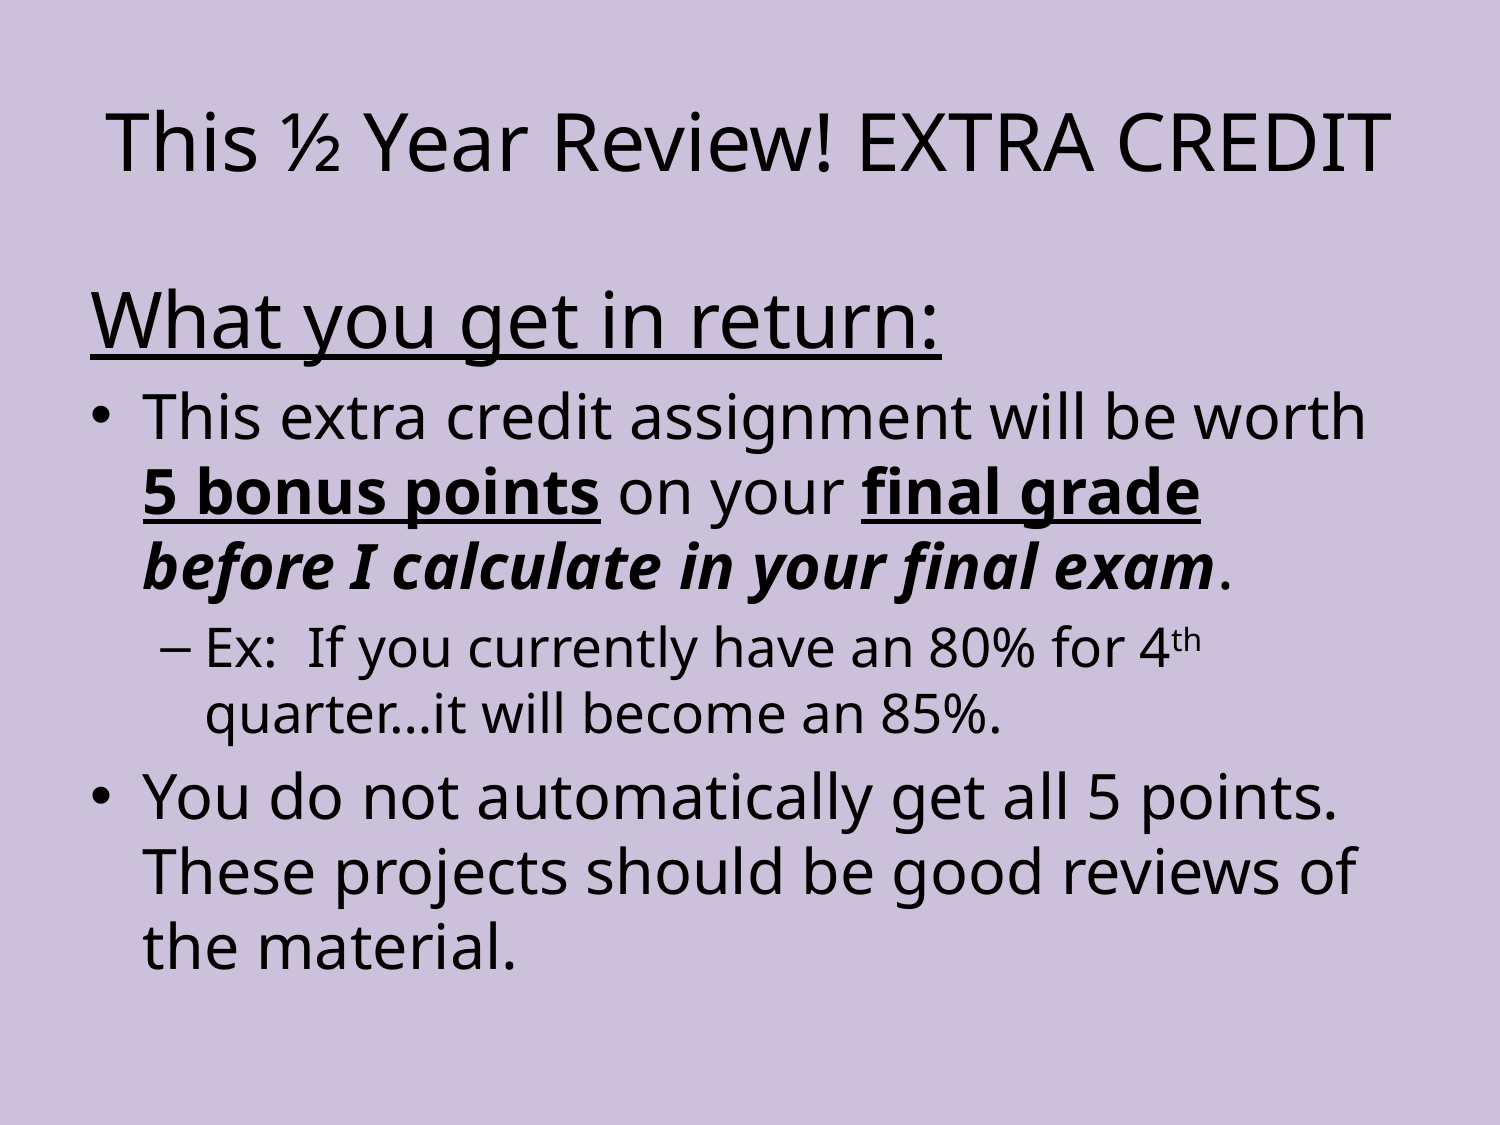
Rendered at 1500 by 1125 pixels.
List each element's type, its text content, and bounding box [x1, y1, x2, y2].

list What you get in return: This extra credit assignment will be worth 5 bonus points on your final grade before I calculate in your final exam. Ex: If you currently have an 80% for 4th quarter…it will become an 85%. You do not automatically get all 5 points. These projects should be good reviews of the material. [75, 262, 1425, 1005]
title This ½ Year Review! EXTRA CREDIT [75, 45, 1425, 233]
